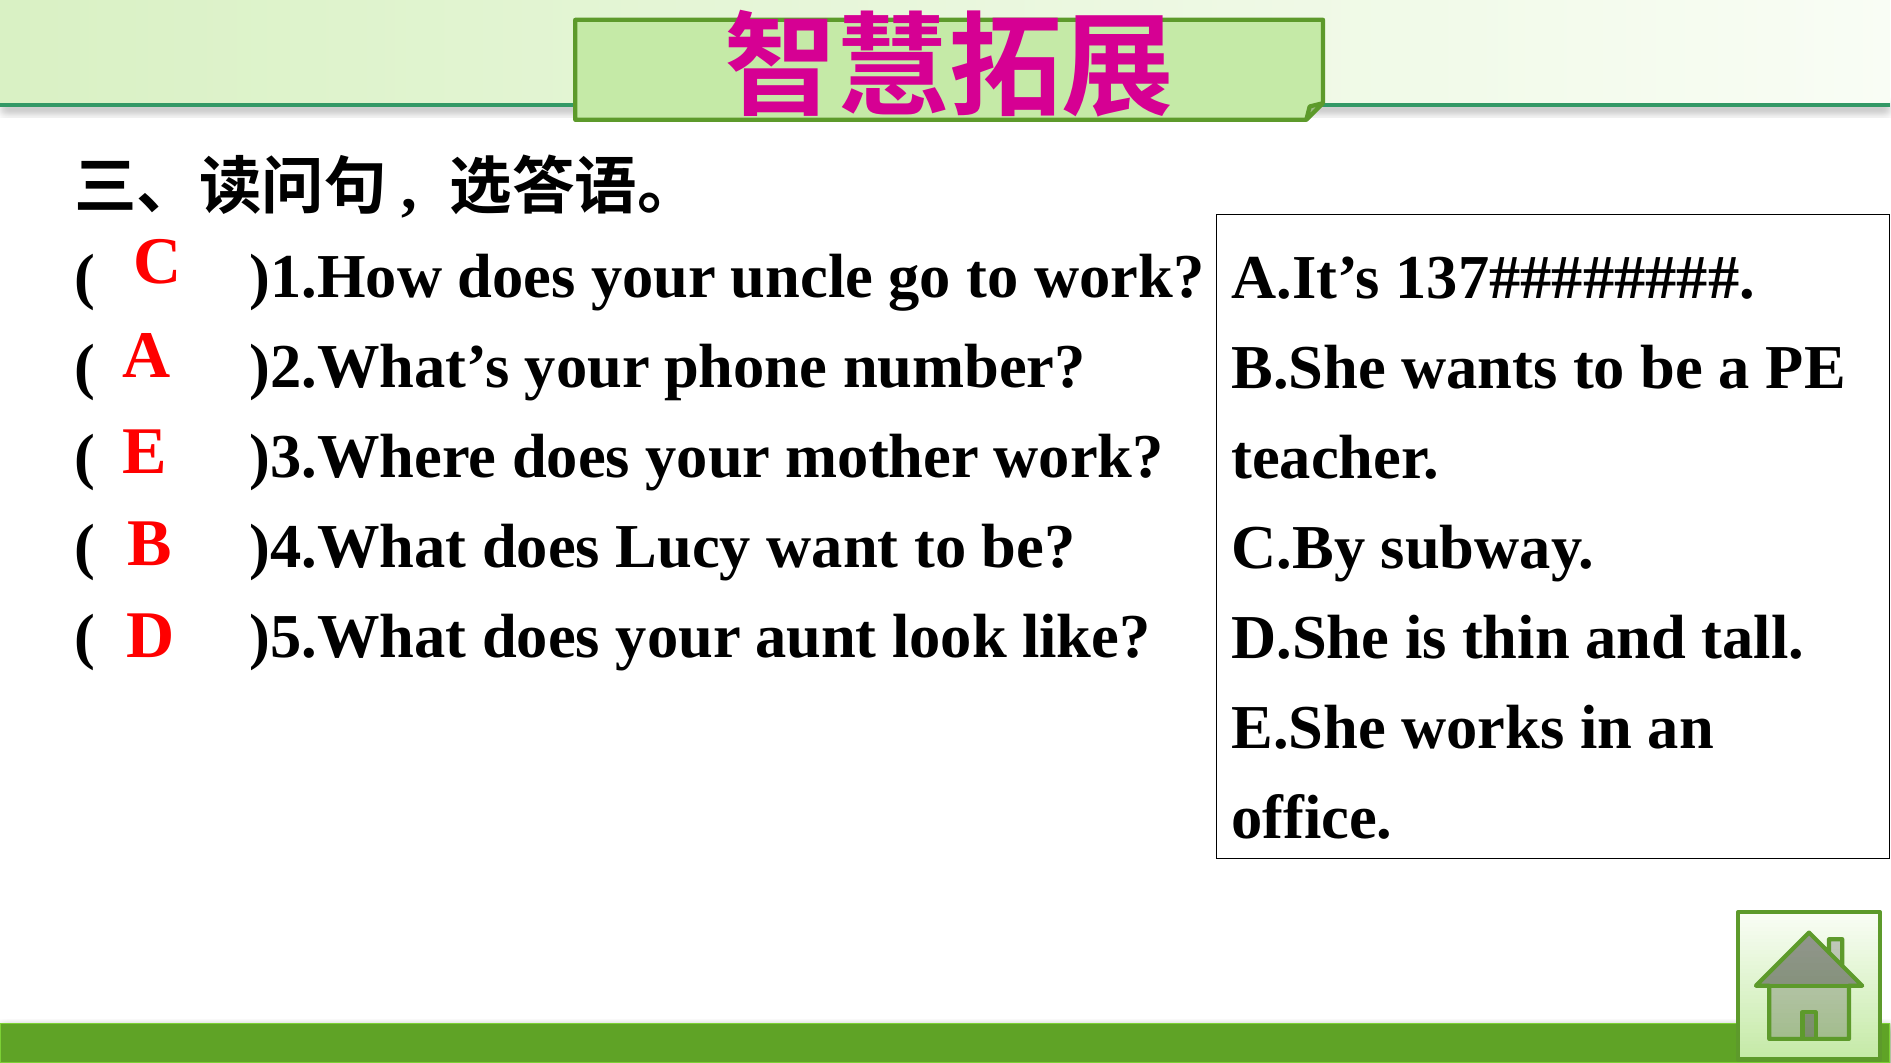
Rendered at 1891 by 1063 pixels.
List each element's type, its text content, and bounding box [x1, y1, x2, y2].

text_box D [111, 583, 190, 679]
text_box B [113, 491, 188, 583]
text_box 智慧拓展 [573, 17, 1326, 122]
text_box A.It’s 137########. B.She wants to be a PE teacher. C.By subway. D.She is thin and tall. E.She works in an office. [1216, 214, 1890, 859]
text_box C [118, 209, 197, 304]
text_box A [108, 303, 187, 398]
text_box E [108, 399, 183, 494]
text_box 三、读问句, 选答语。 ( )1.How does your uncle go to work? ( )2.What’s your phone number? ( )3.Where does your mother work? ( )4.What does Lucy want to be? ( )5.What does your aunt look like? [59, 123, 1833, 678]
